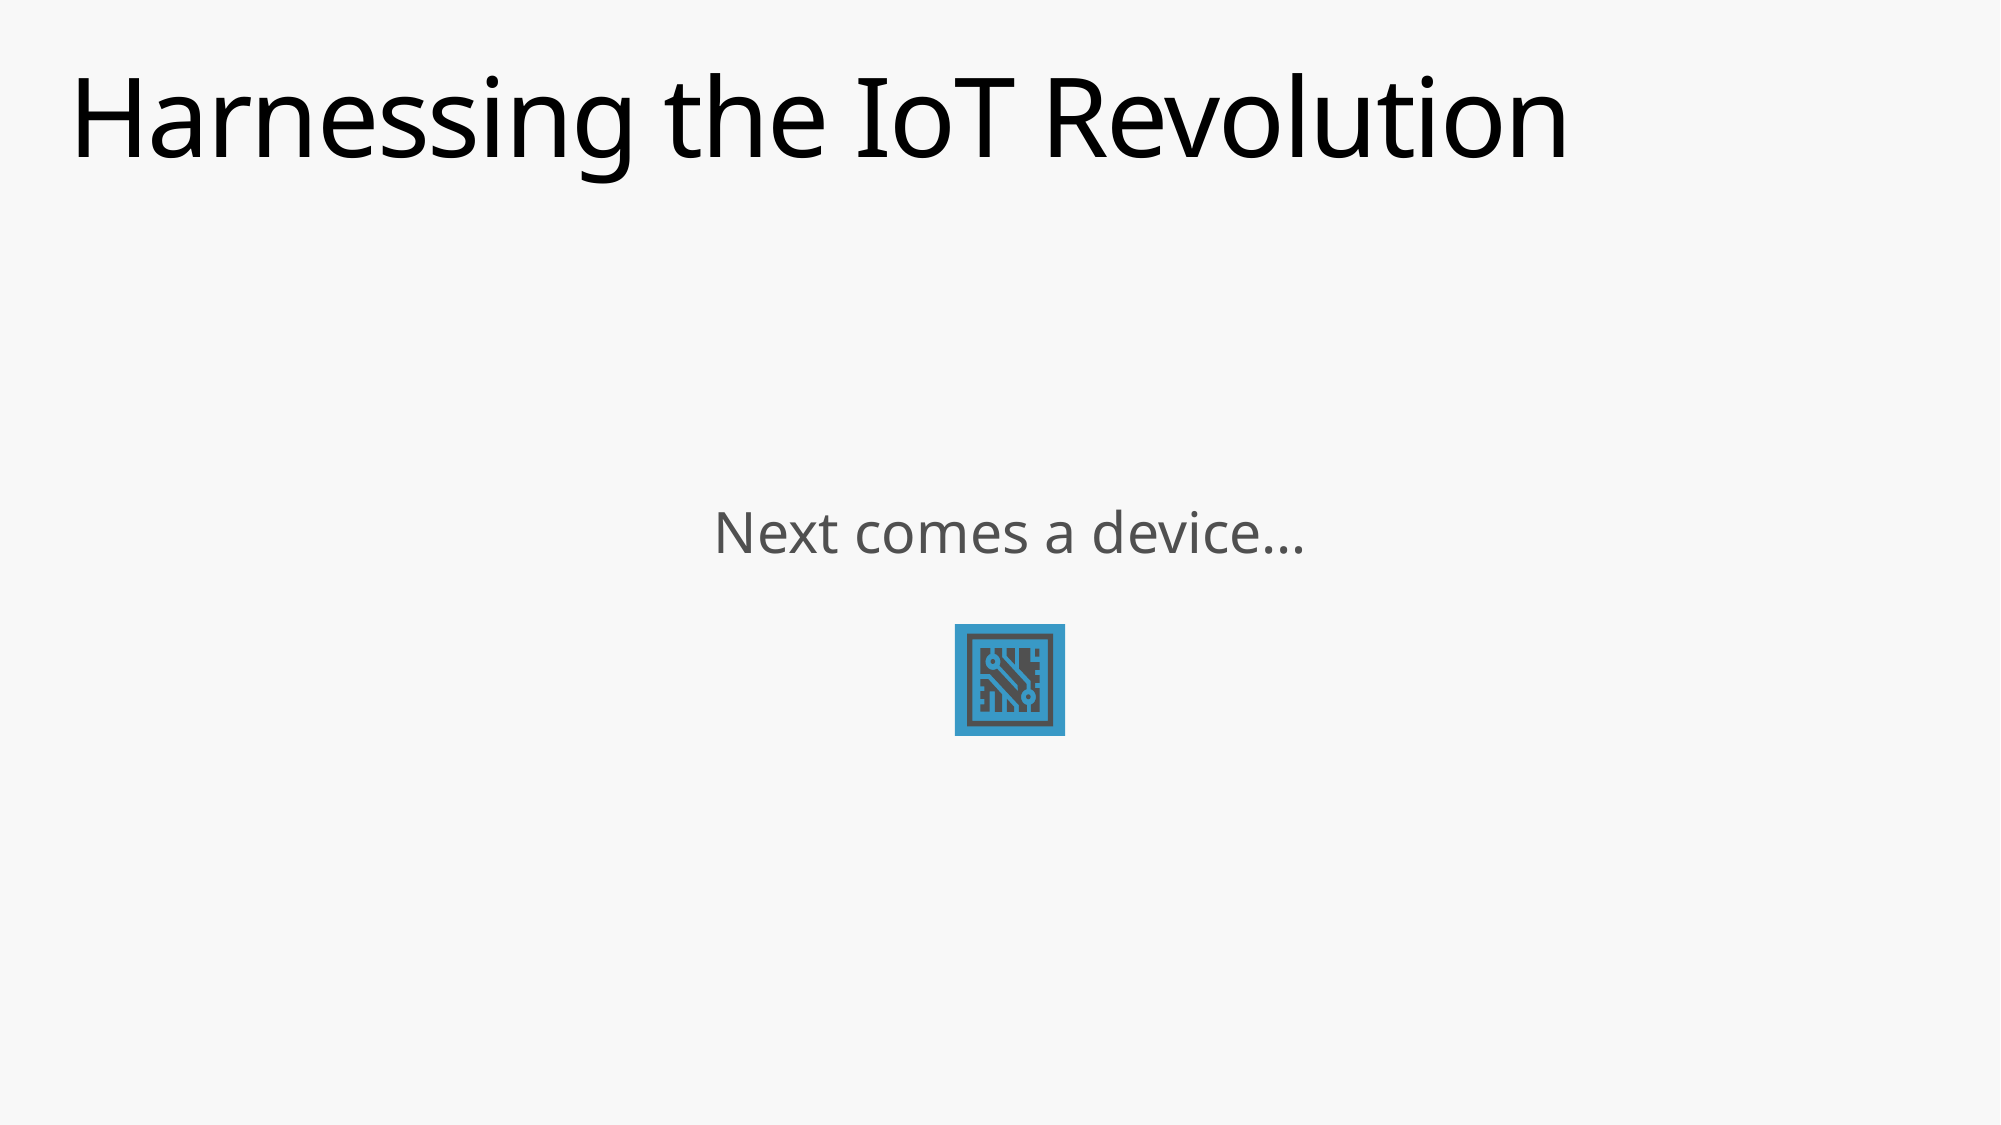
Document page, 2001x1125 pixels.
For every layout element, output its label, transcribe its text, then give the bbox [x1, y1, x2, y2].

text_box [967, 633, 1054, 727]
title Harnessing the IoT Revolution [44, 47, 1957, 196]
text_box Next comes a device… [0, 488, 2000, 573]
text_box [954, 624, 1066, 736]
